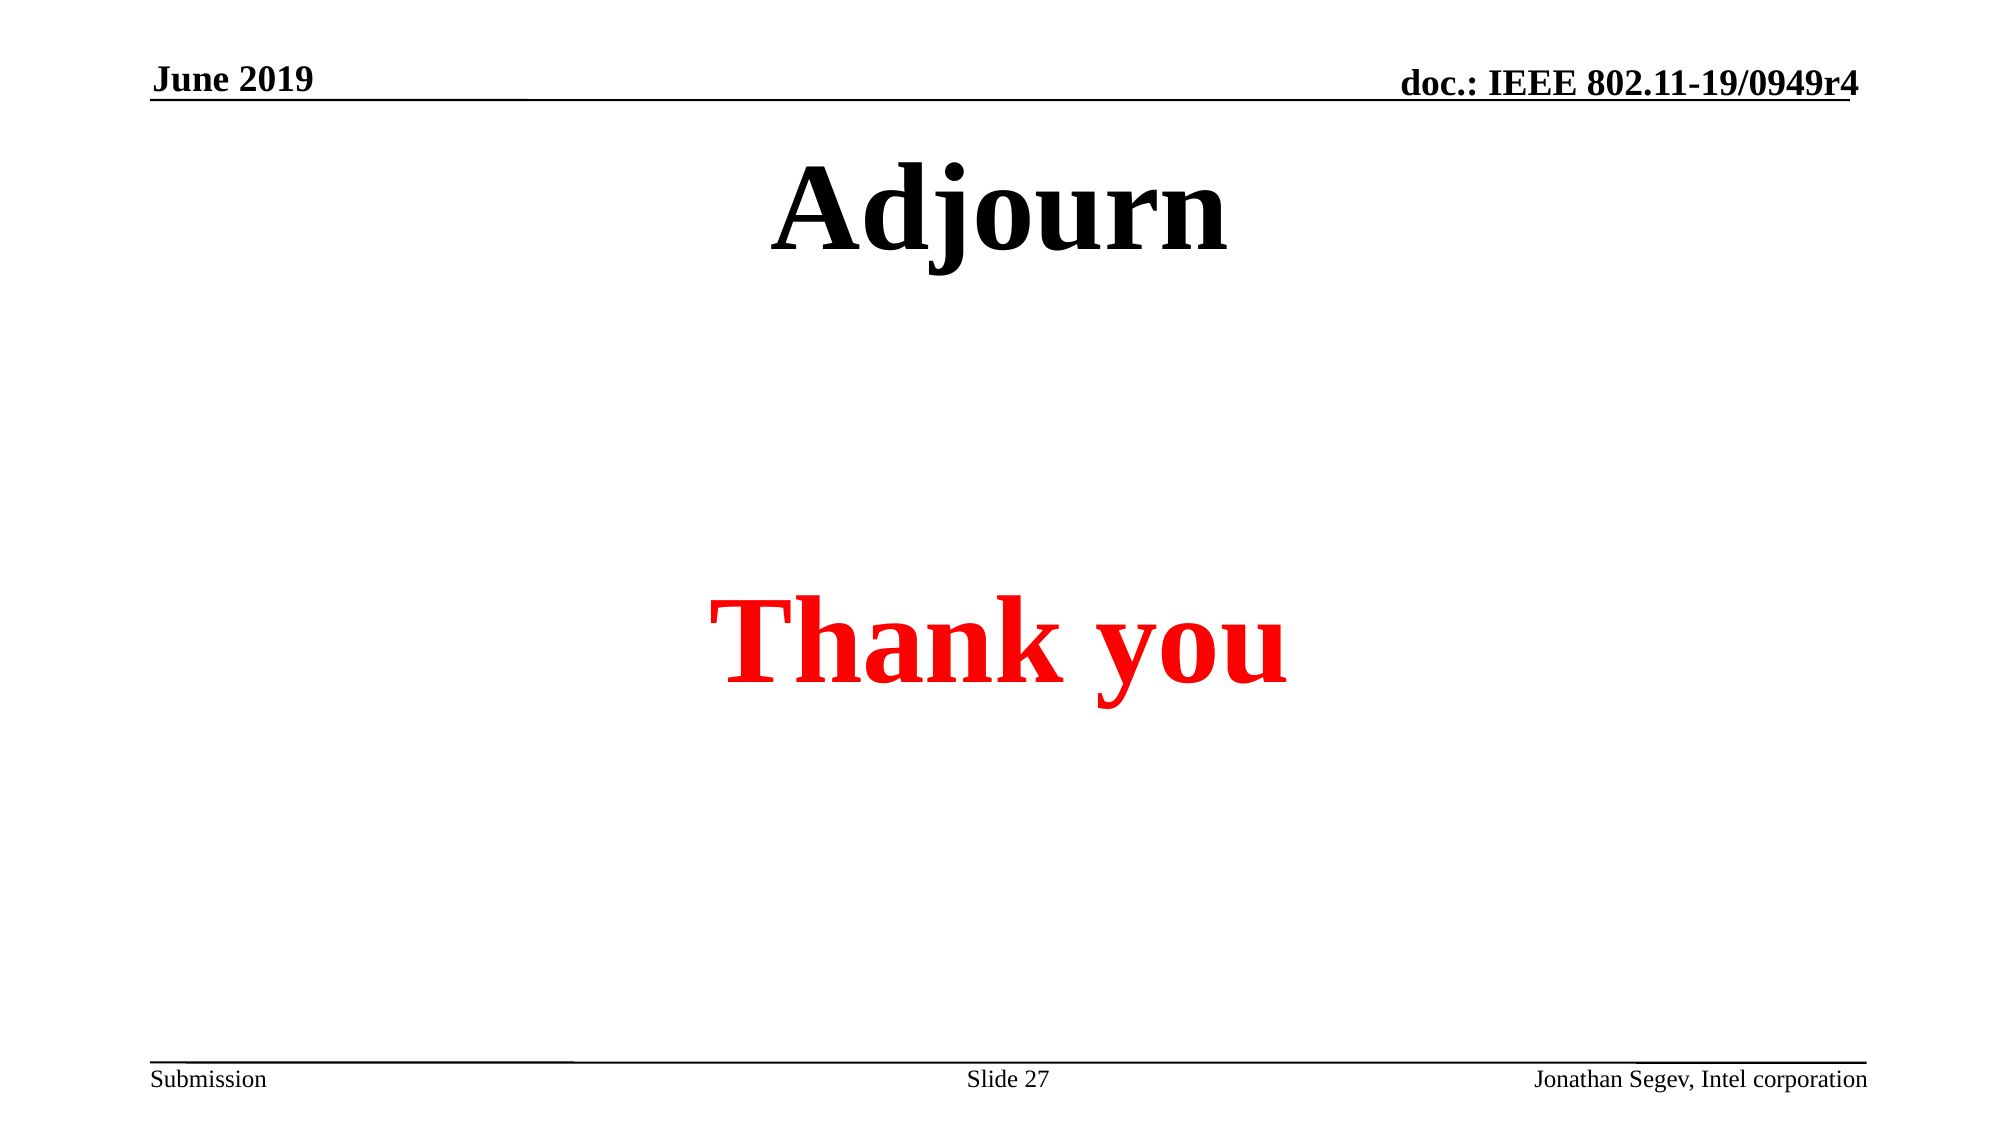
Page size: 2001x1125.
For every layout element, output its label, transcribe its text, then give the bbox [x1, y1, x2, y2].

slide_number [152, 54, 563, 100]
list Thank you [149, 324, 1850, 1000]
slide_number Slide 27 [950, 1061, 1067, 1123]
footer Jonathan Segev, Intel corporation [1171, 1061, 1869, 1093]
title Adjourn [149, 112, 1850, 288]
